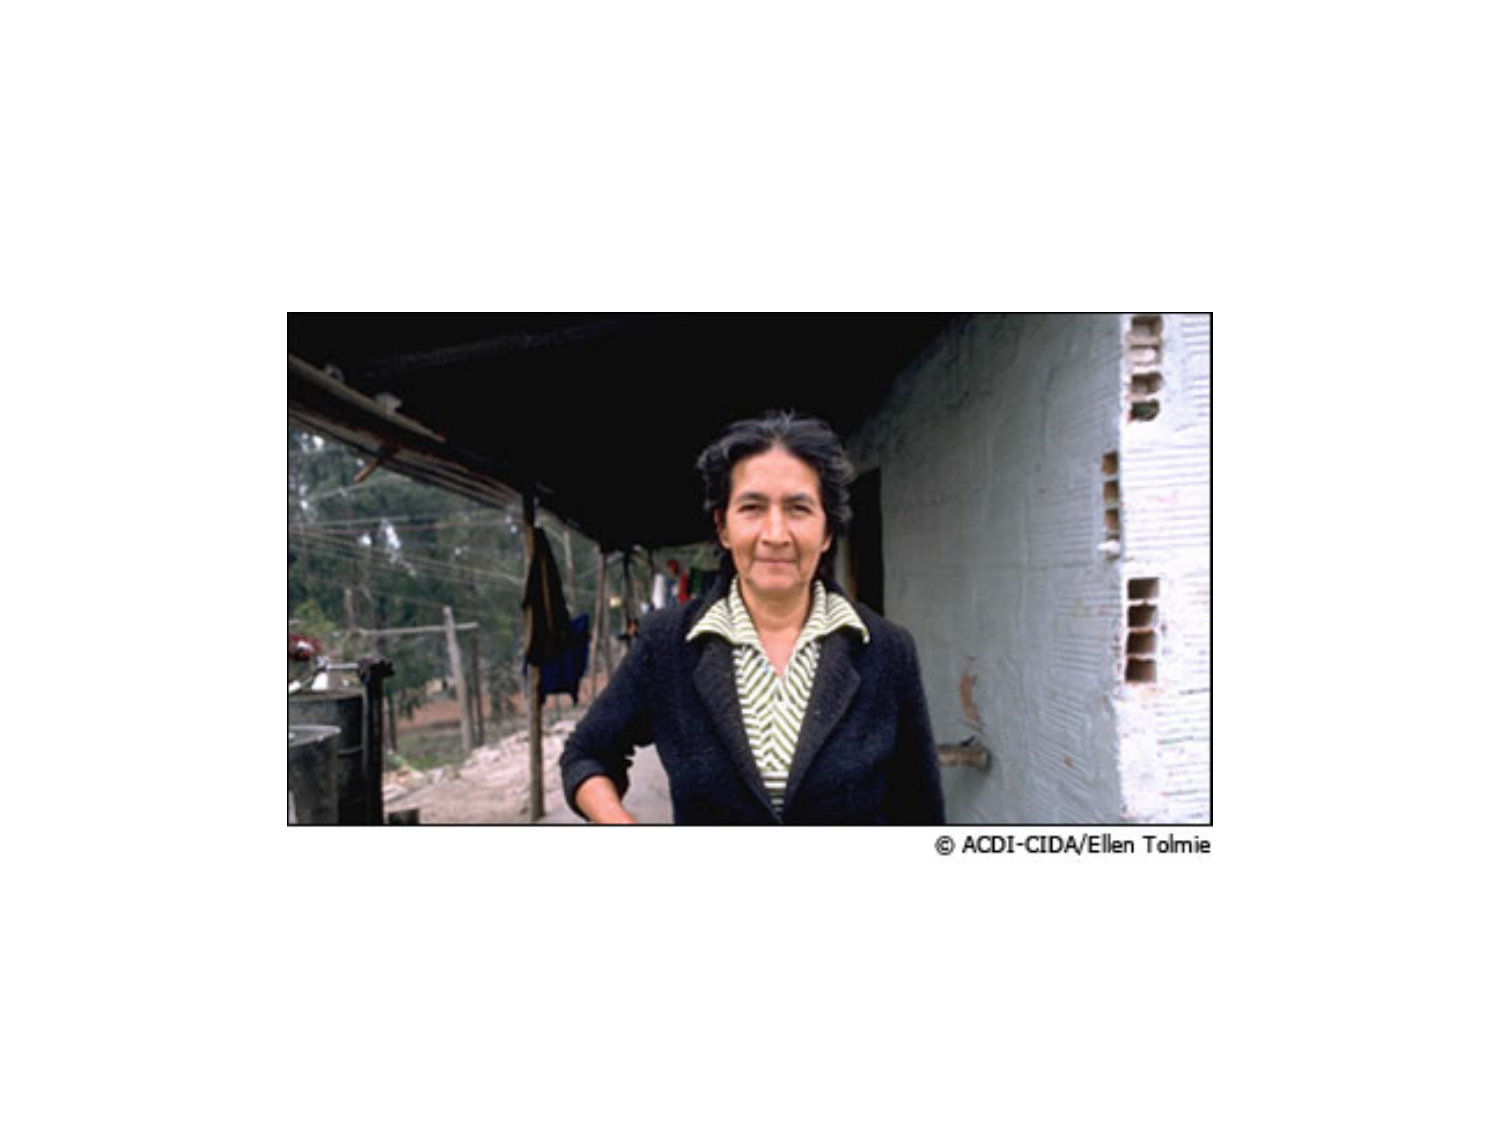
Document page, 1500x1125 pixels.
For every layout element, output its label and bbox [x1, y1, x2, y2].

list [287, 312, 1213, 863]
